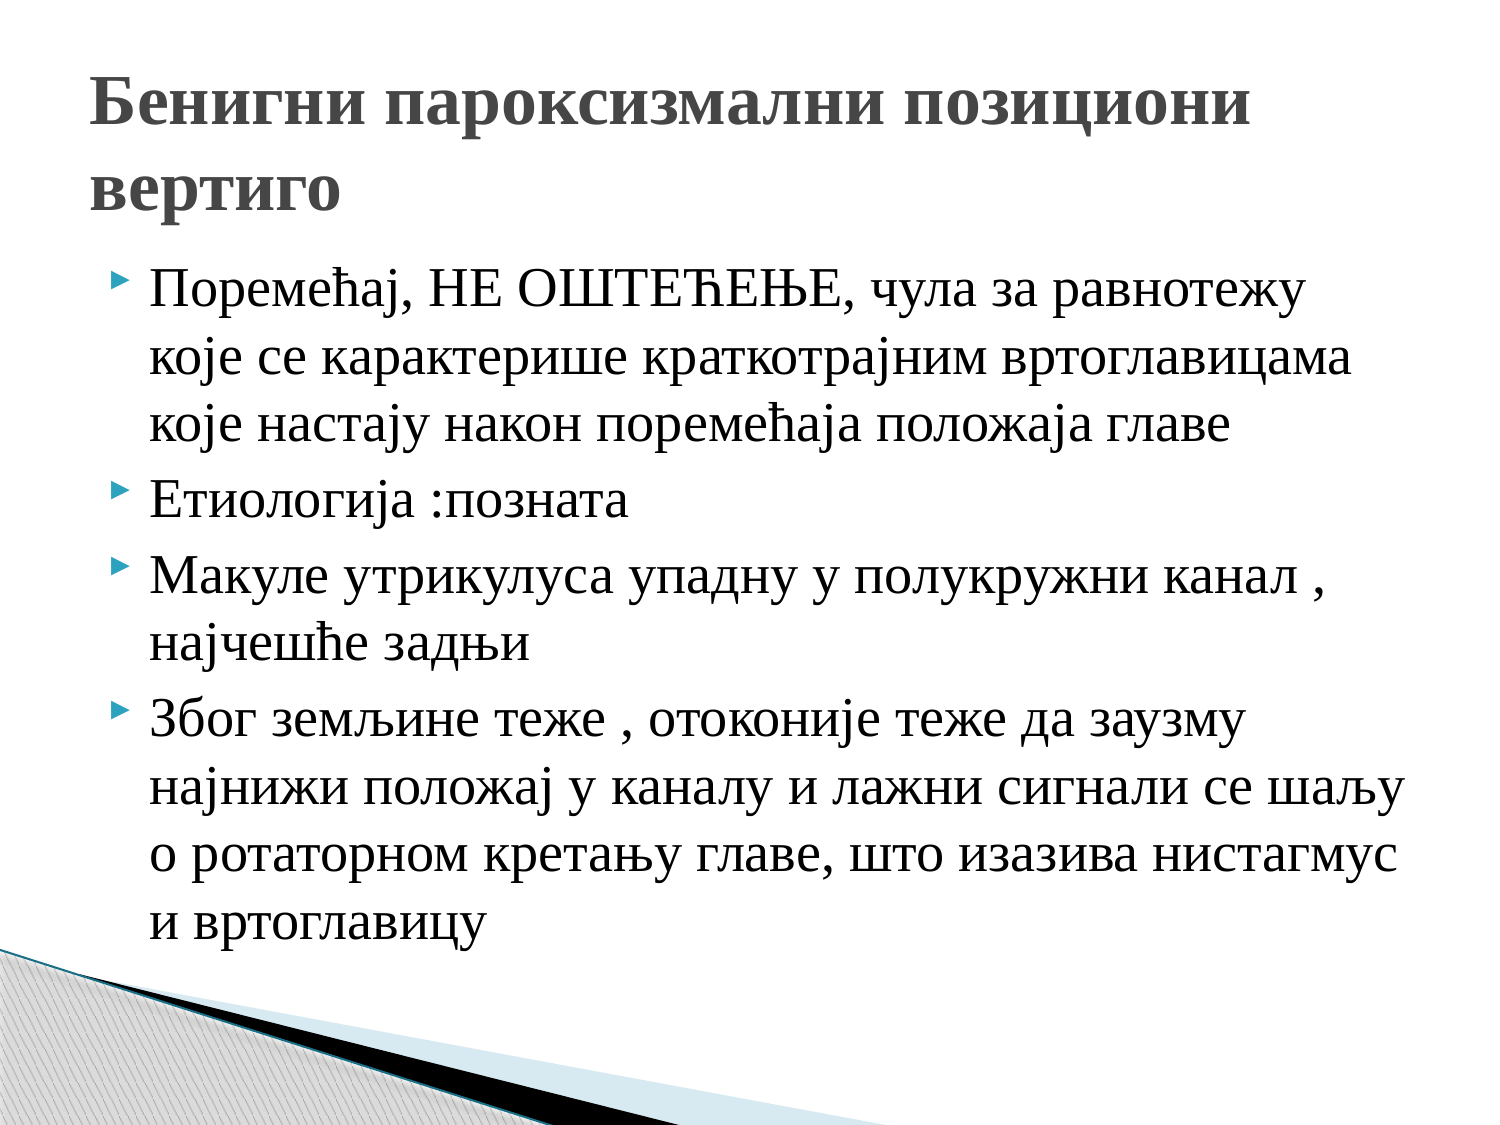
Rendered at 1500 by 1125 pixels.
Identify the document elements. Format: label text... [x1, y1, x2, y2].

list Поремећај, НЕ ОШТЕЋЕЊЕ, чула за равнотежу које се карактерише краткотрајним вртоглавицама које настају након поремећаја положаја главе Етиологија :позната Макуле утрикулуса упадну у полукружни канал , најчешће задњи Због земљине теже , отоконије теже да заузму најнижи положај у каналу и лажни сигнали се шаљу о ротаторном кретању главе, што изазива нистагмус и вртоглавицу [74, 242, 1426, 986]
title Бенигни пароксизмални позициони вертиго [75, 45, 1425, 233]
